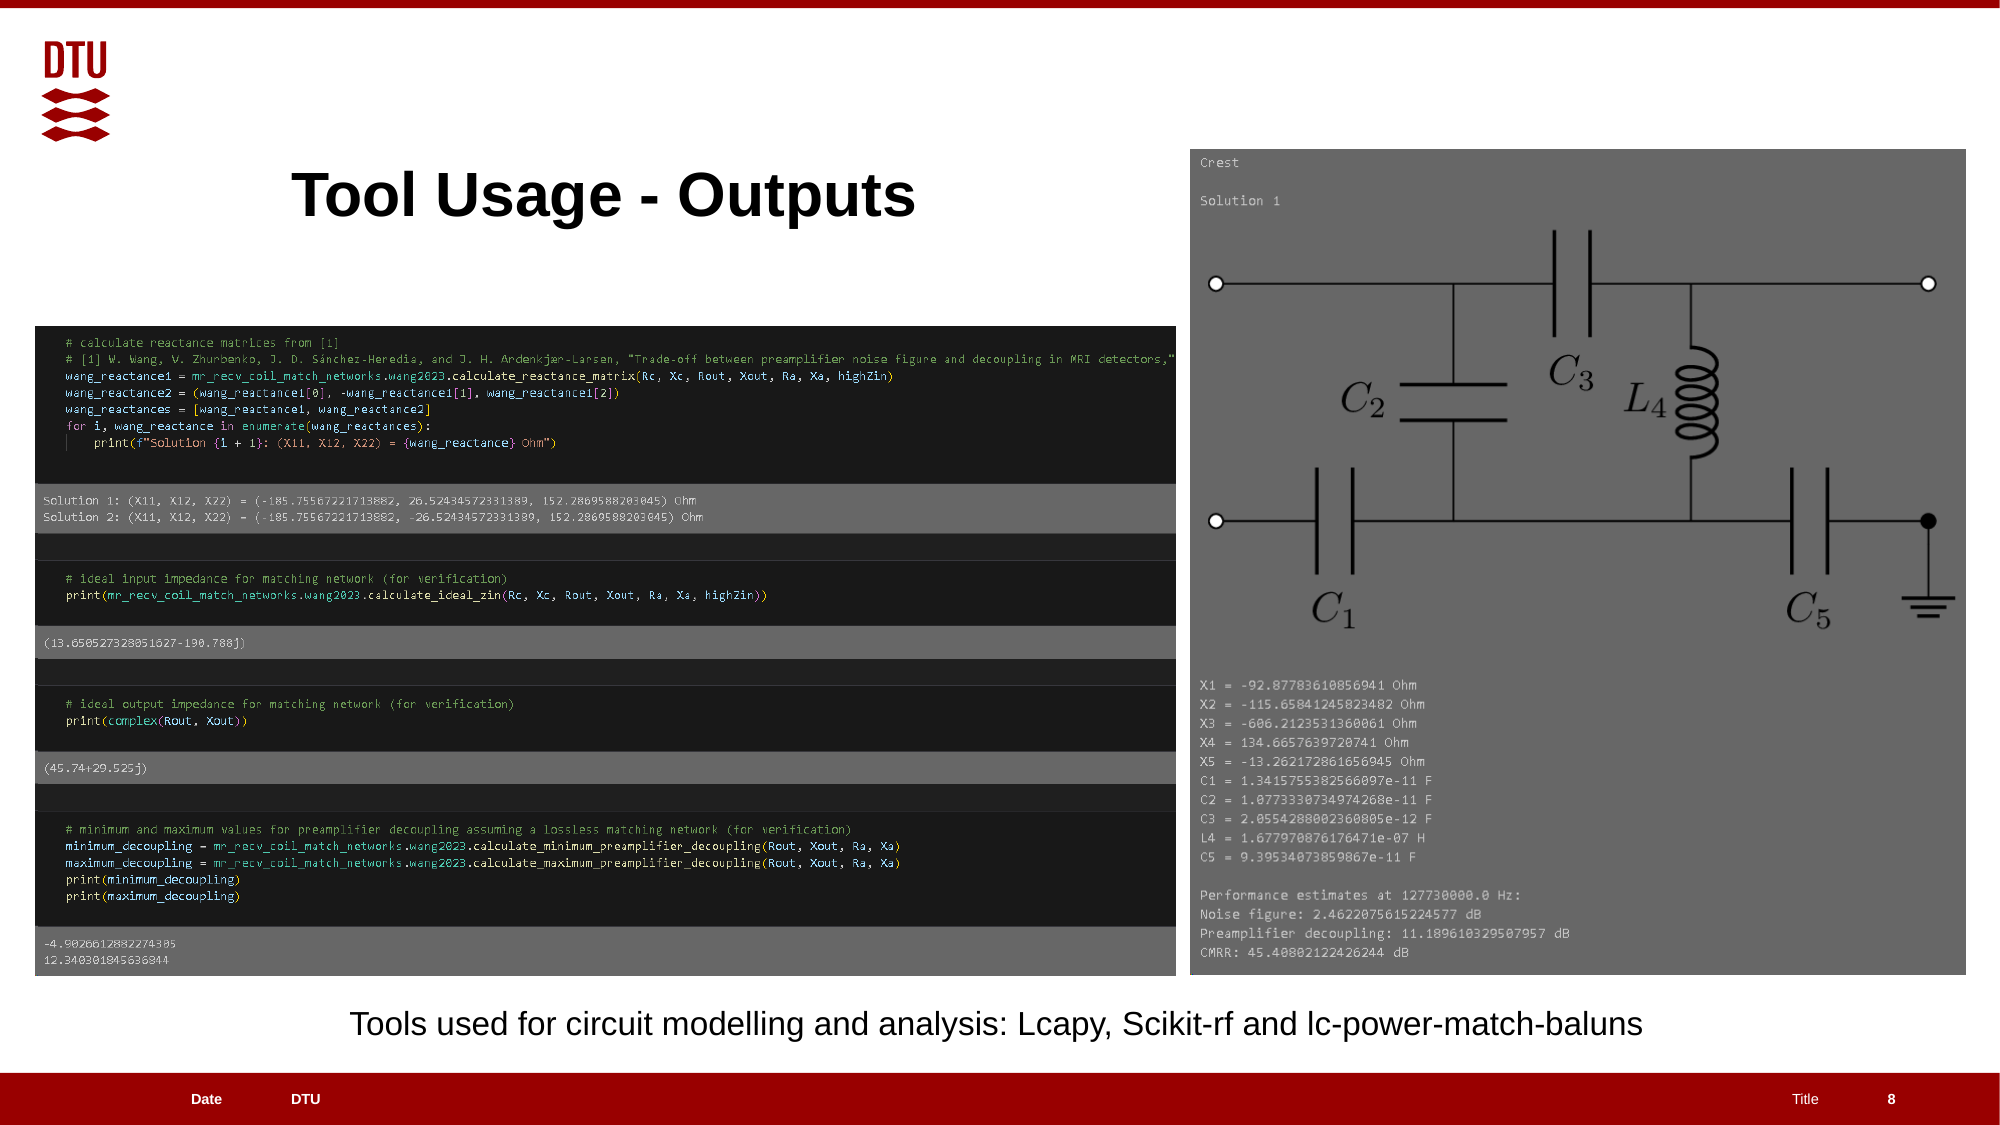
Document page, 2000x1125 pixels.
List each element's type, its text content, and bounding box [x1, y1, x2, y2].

text_box Tools used for circuit modelling and analysis: Lcapy, Scikit-rf and lc-power-match-baluns [349, 1001, 1651, 1042]
slide_number ‹#› [1887, 1073, 1959, 1125]
title Tool Usage - Outputs [291, 69, 1819, 230]
picture [1190, 149, 1967, 976]
picture [35, 326, 1176, 977]
